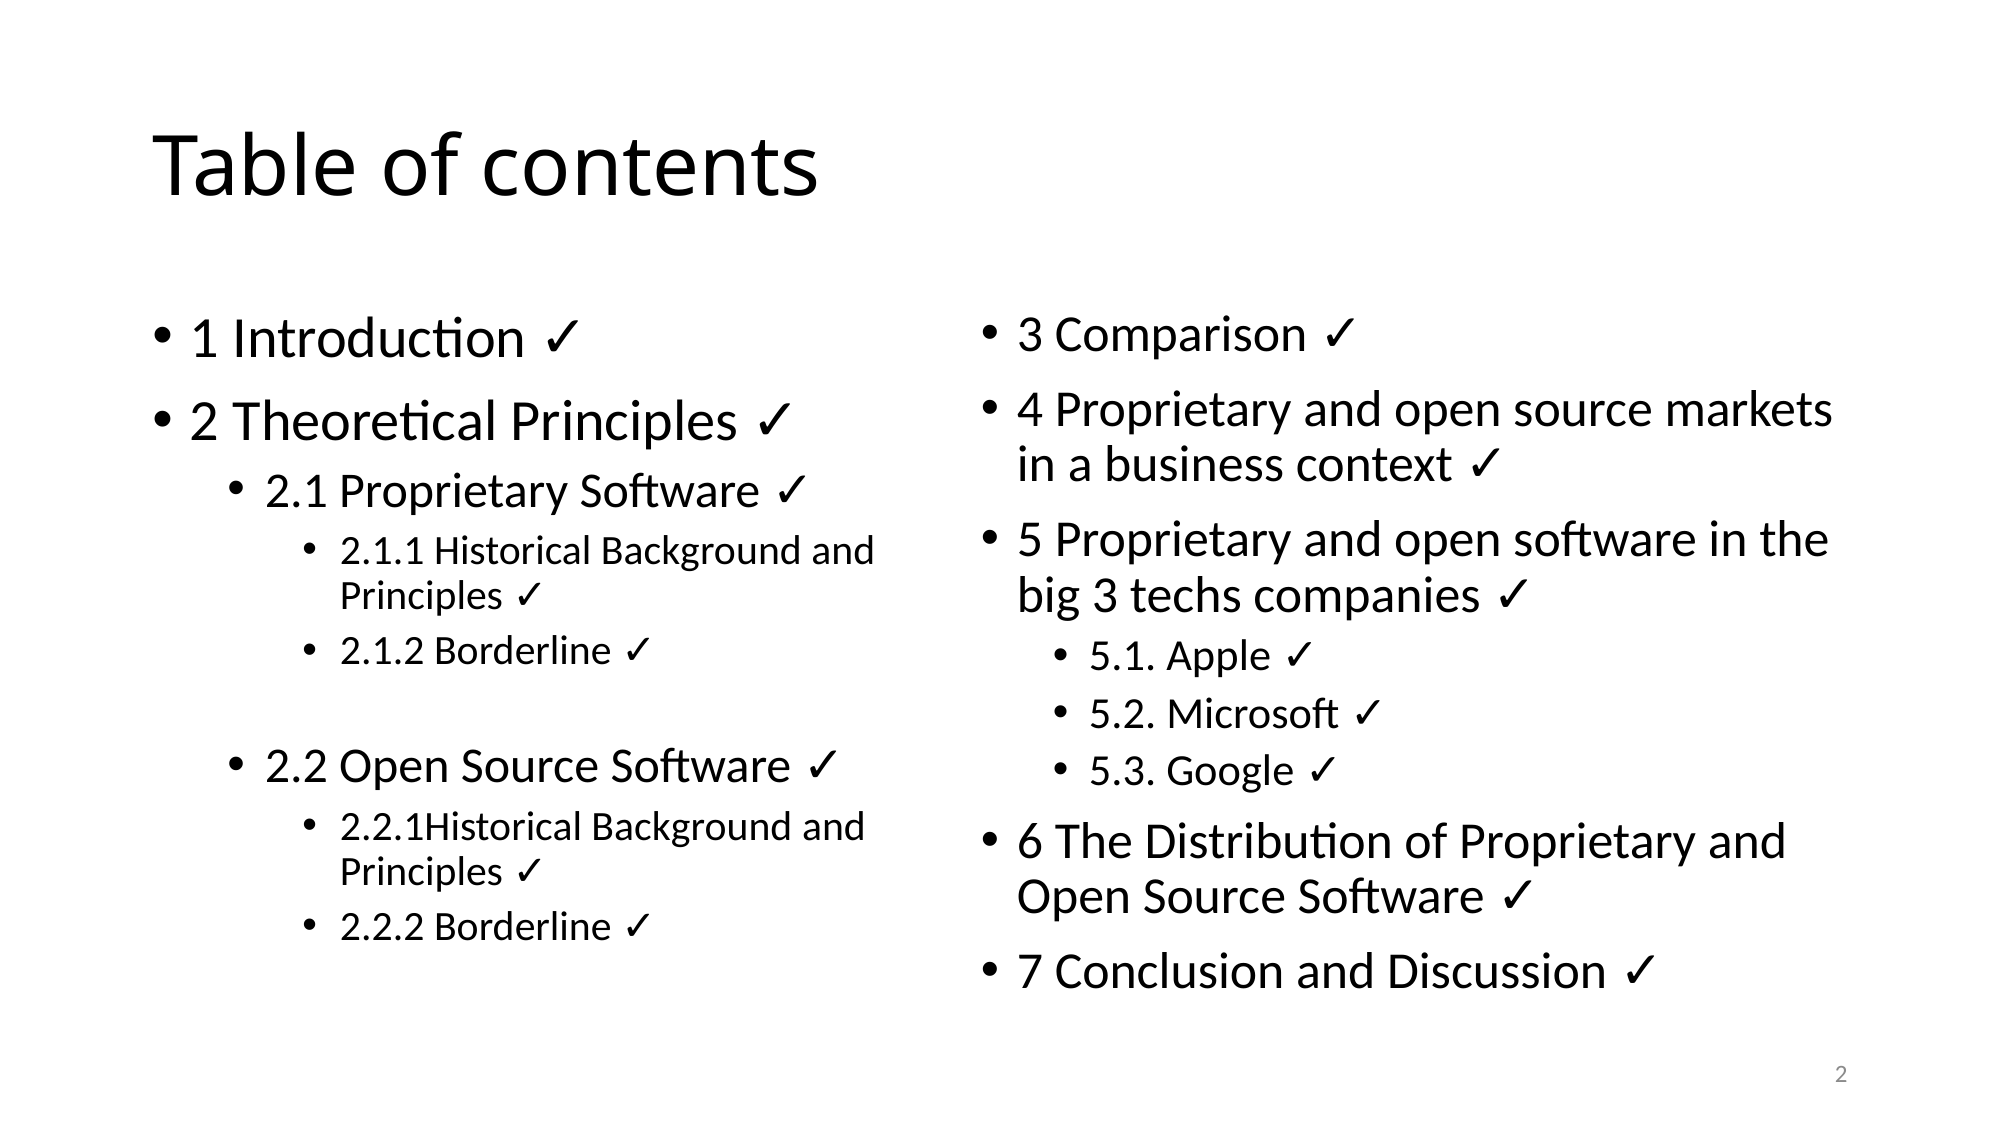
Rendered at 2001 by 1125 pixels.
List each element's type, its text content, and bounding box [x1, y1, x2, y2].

title Table of contents [137, 59, 1863, 278]
slide_number 2 [1412, 1042, 1863, 1103]
text_box 3 Comparison ✓ 4 Proprietary and open source markets in a business context ✓ 5 Proprietary and open software in the big 3 techs companies ✓ 5.1. Apple ✓ 5.2. Microsoft ✓ 5.3. Google ✓ 6 The Distribution of Proprietary and Open Source Software ✓ 7 Conclusion and Discussion ✓ [965, 299, 1891, 1014]
list 1 Introduction ✓ 2 Theoretical Principles ✓ 2.1 Proprietary Software ✓ 2.1.1 Historical Background and Principles ✓ 2.1.2 Borderline ✓ 2.2 Open Source Software ✓ 2.2.1Historical Background and Principles ✓ 2.2.2 Borderline ✓ [137, 299, 965, 1014]
